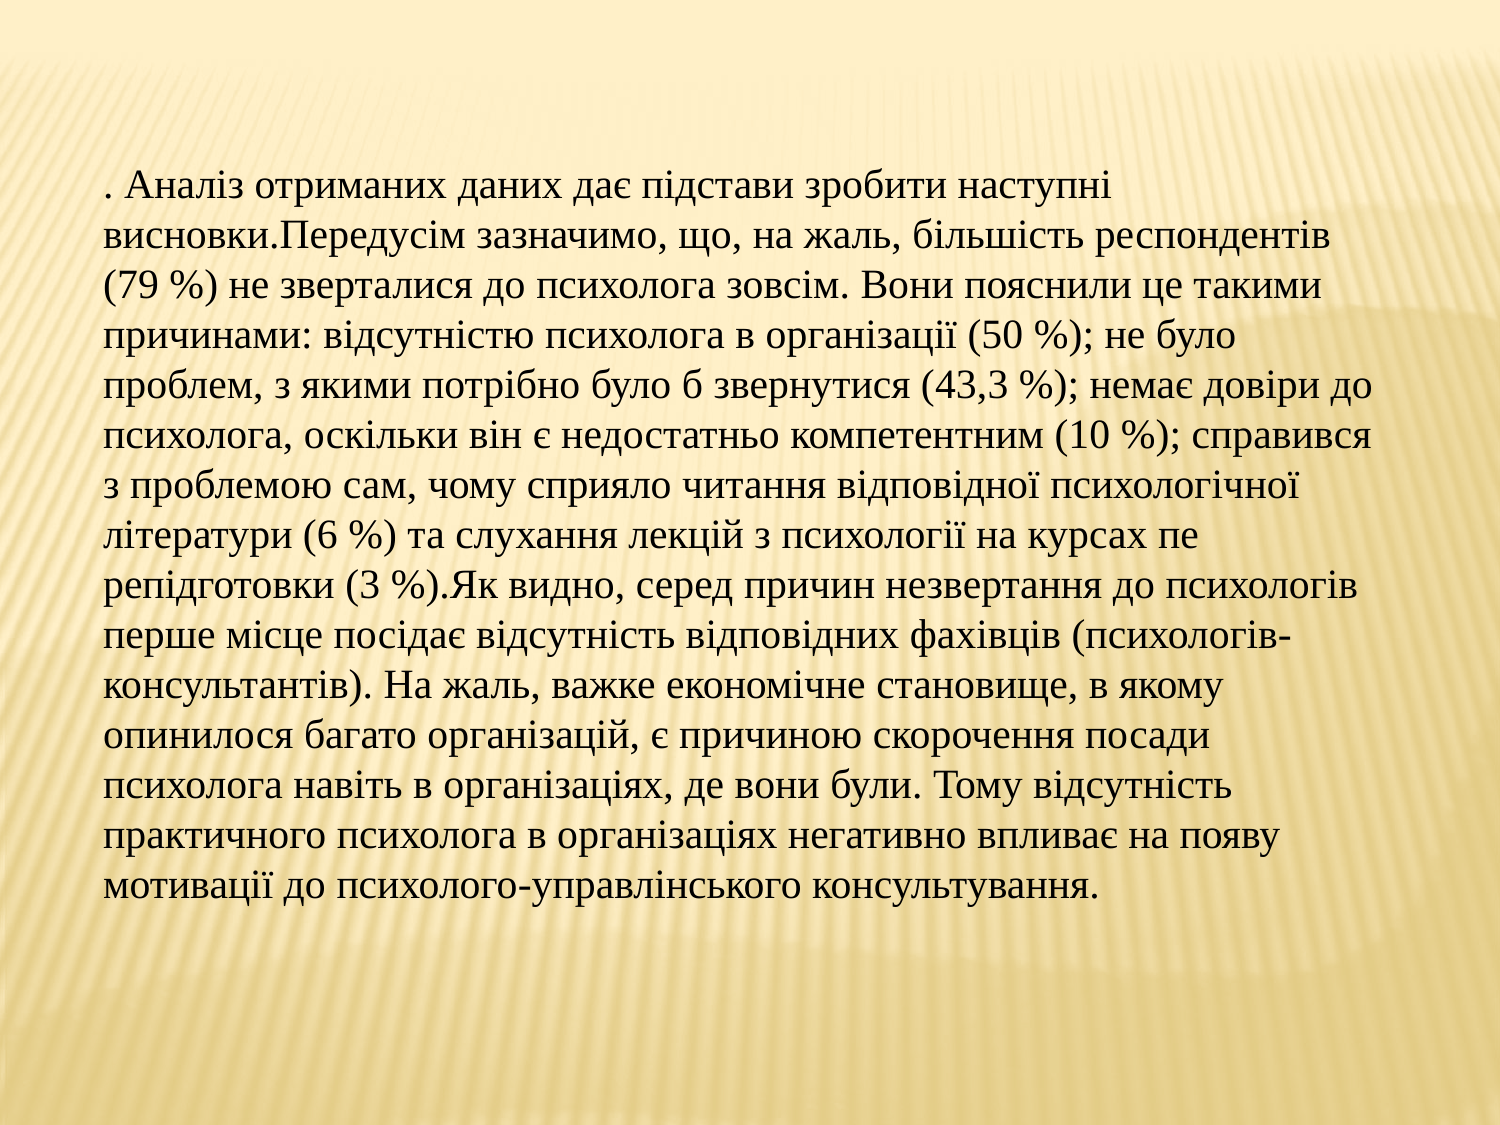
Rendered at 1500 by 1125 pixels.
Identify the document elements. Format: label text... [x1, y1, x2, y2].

text_box . Аналіз отриманих даних дає підстави зробити наступні висновки.Передусім зазначимо, що, на жаль, більшість респондентів (79 %) не зверталися до психолога зовсім. Вони пояснили це такими причи­нами: відсутністю психолога в організації (50 %); не було проблем, з якими потрібно було б звернутися (43,3 %); немає довіри до пси­холога, оскільки він є недостатньо компетентним (10 %); справив­ся з проблемою сам, чому сприяло читання відповідної психологіч­ної літератури (6 %) та слухання лекцій з психології на курсах пе­репідготовки (3 %).Як видно, серед причин незвертання до психологів перше місце посідає відсутність відповідних фахівців (психологів-консультантів). На жаль, важке економічне становище, в якому опинилося багато організацій, є причиною скорочення посади психолога навіть в органі­заціях, де вони були. Тому відсутність практичного психолога в організаціях негативно впливає на появу мотивації до психолого-управлінського консультування. [88, 149, 1409, 915]
